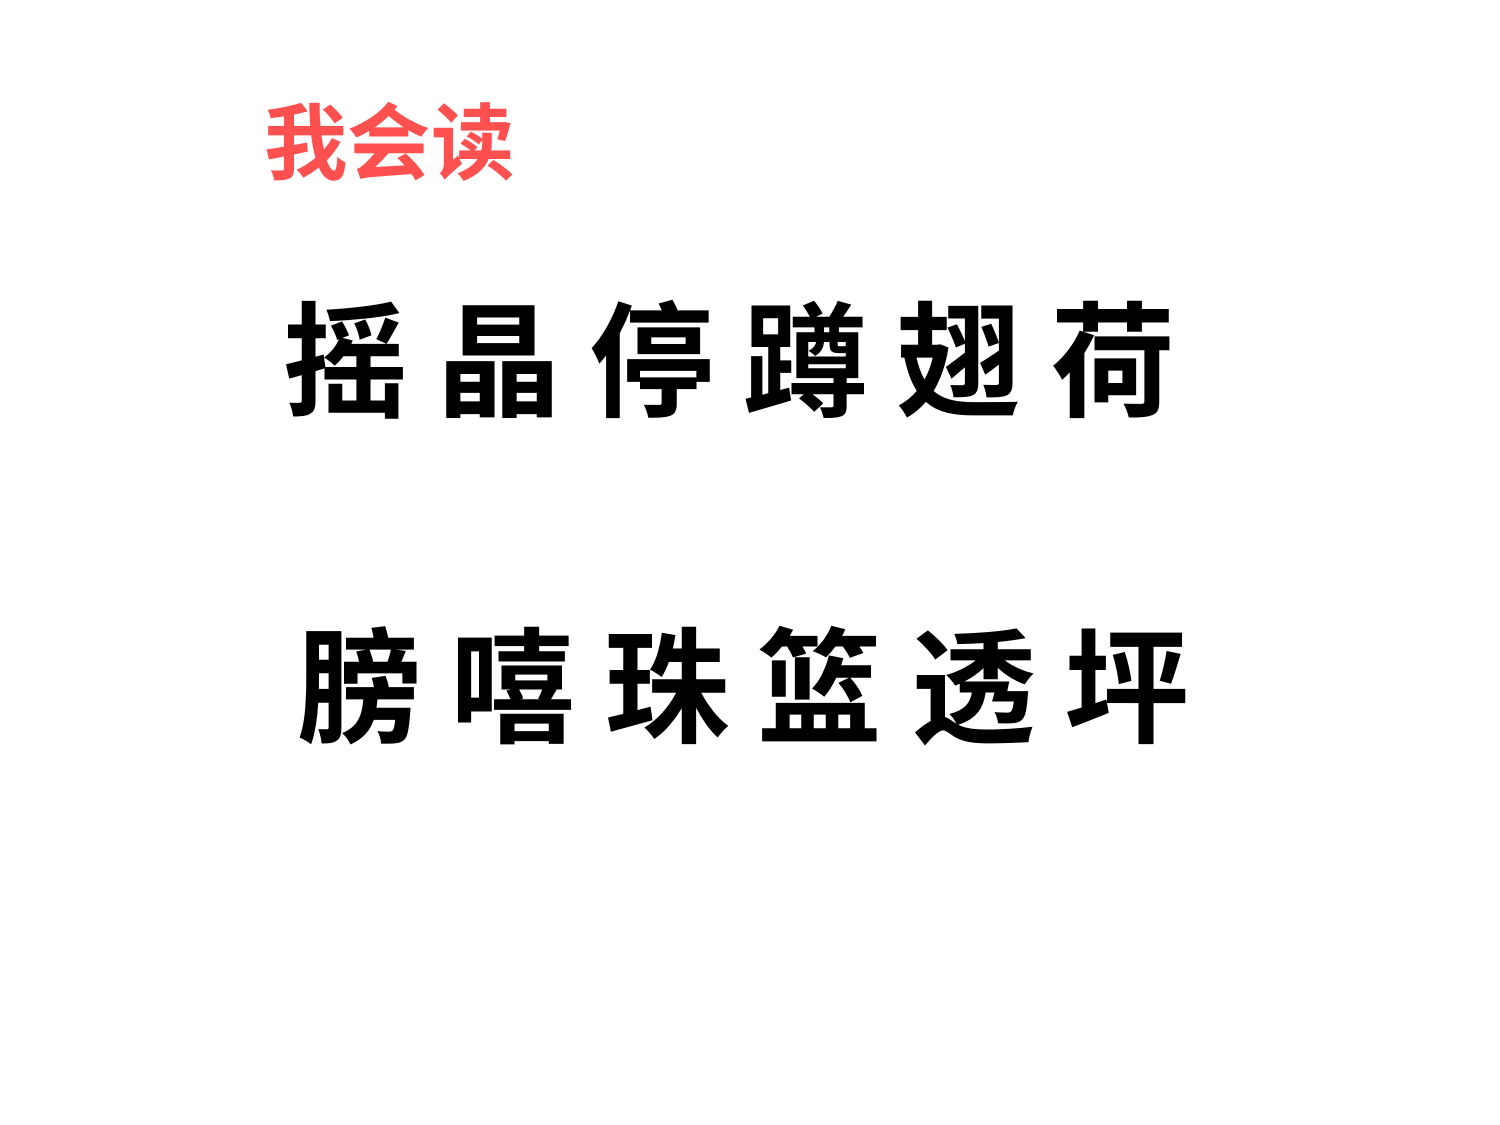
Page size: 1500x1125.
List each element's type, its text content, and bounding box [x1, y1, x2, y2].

text_box 我会读 [147, 90, 632, 191]
text_box 摇 晶 停 蹲 翅 荷 膀 嘻 珠 篮 透 坪 [112, 274, 1375, 766]
